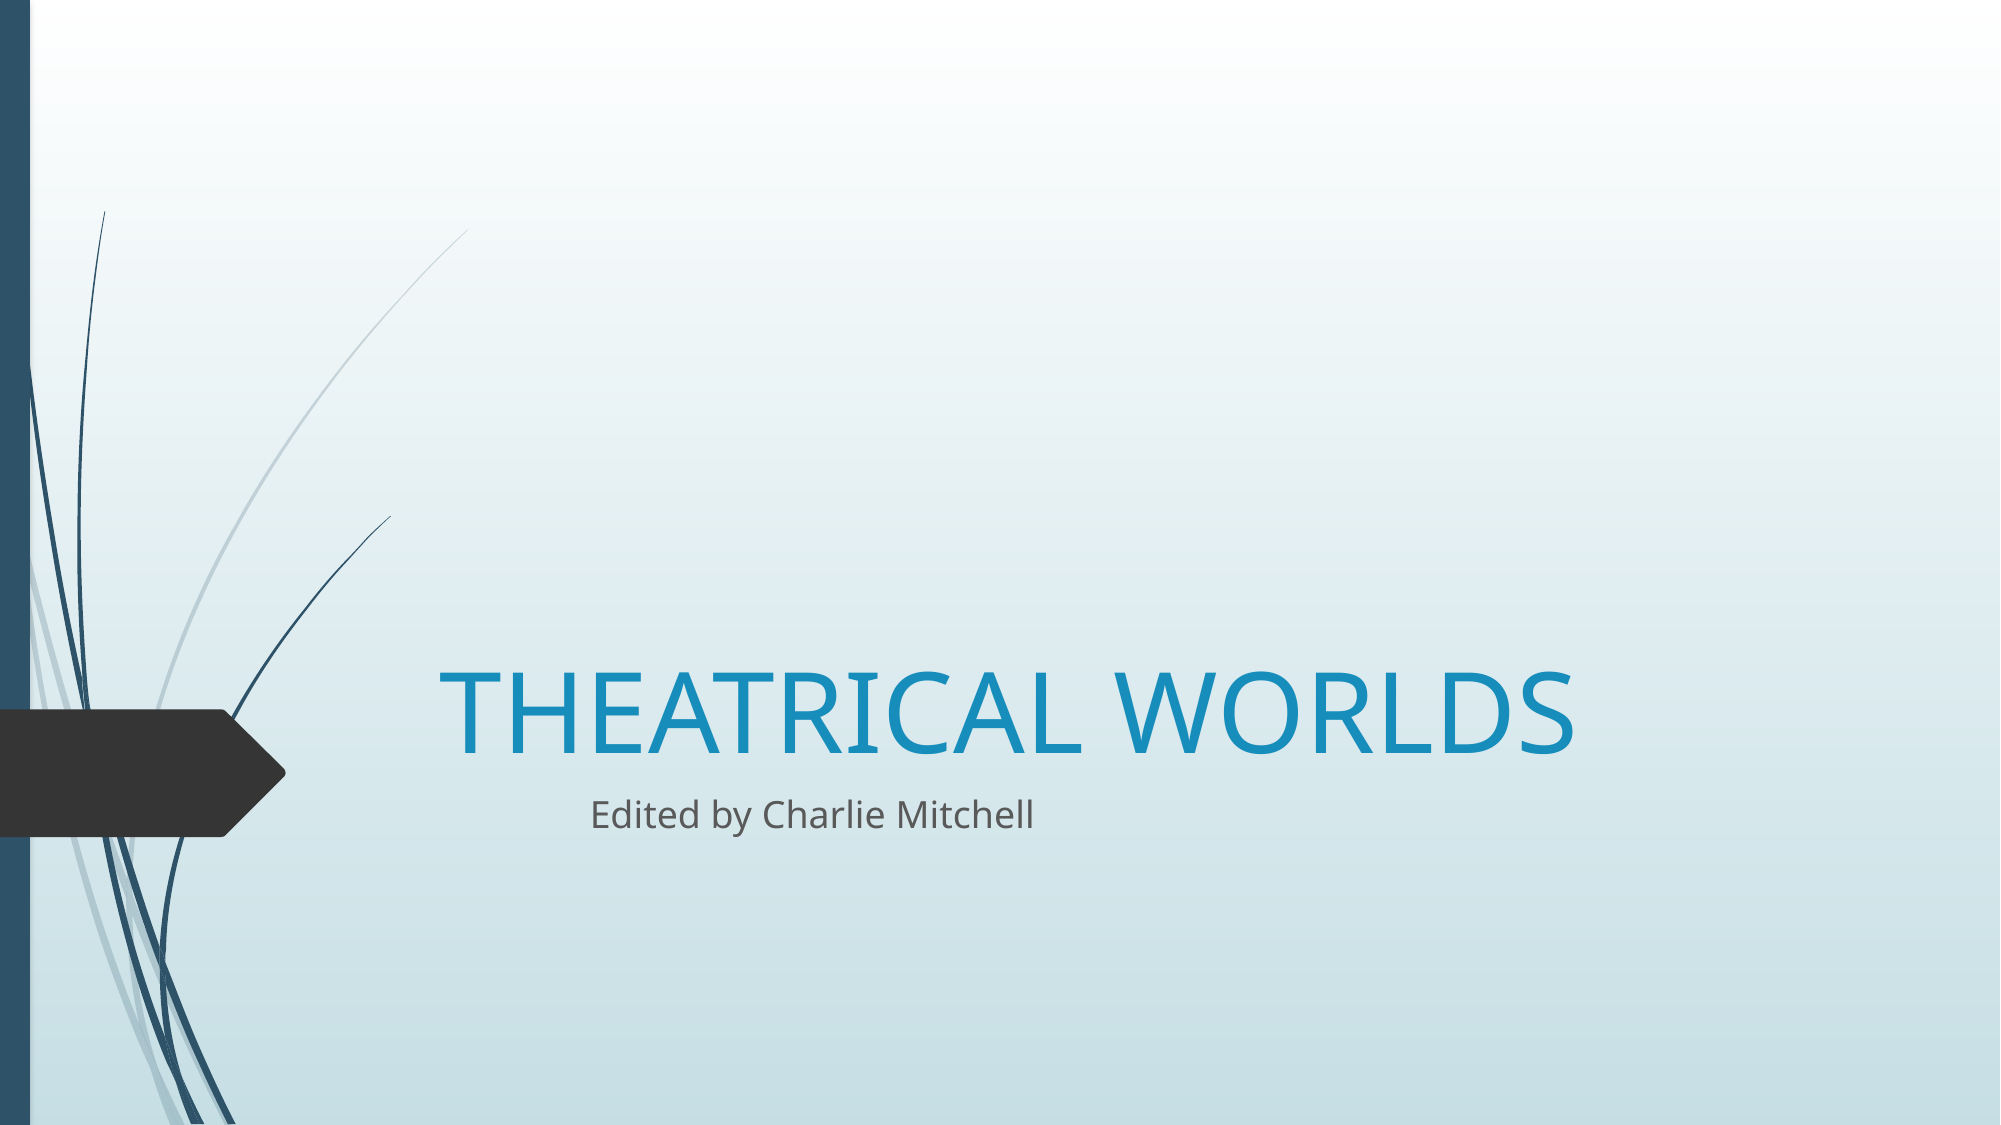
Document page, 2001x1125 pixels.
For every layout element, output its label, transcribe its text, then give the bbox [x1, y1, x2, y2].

title THEATRICAL WORLDS [424, 412, 1888, 783]
subtitle Edited by Charlie Mitchell [424, 783, 1888, 969]
